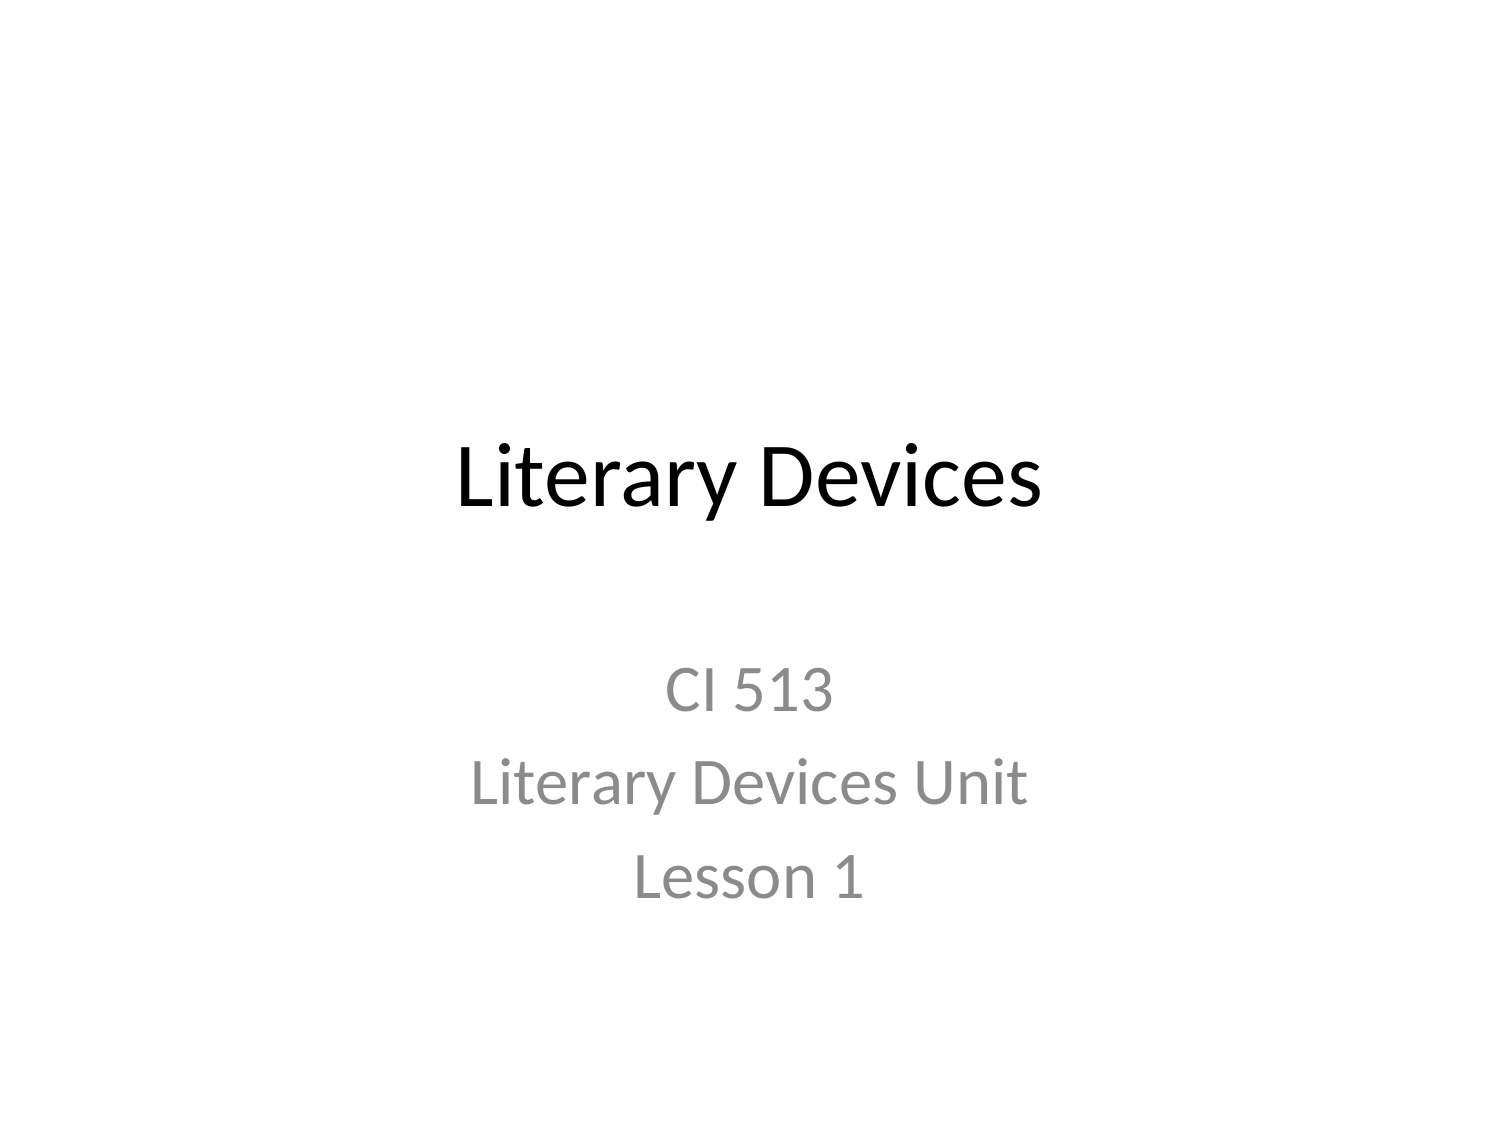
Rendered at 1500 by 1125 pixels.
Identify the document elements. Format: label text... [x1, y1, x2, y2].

subtitle CI 513 Literary Devices Unit Lesson 1 [225, 637, 1275, 925]
title Literary Devices [112, 349, 1388, 591]
